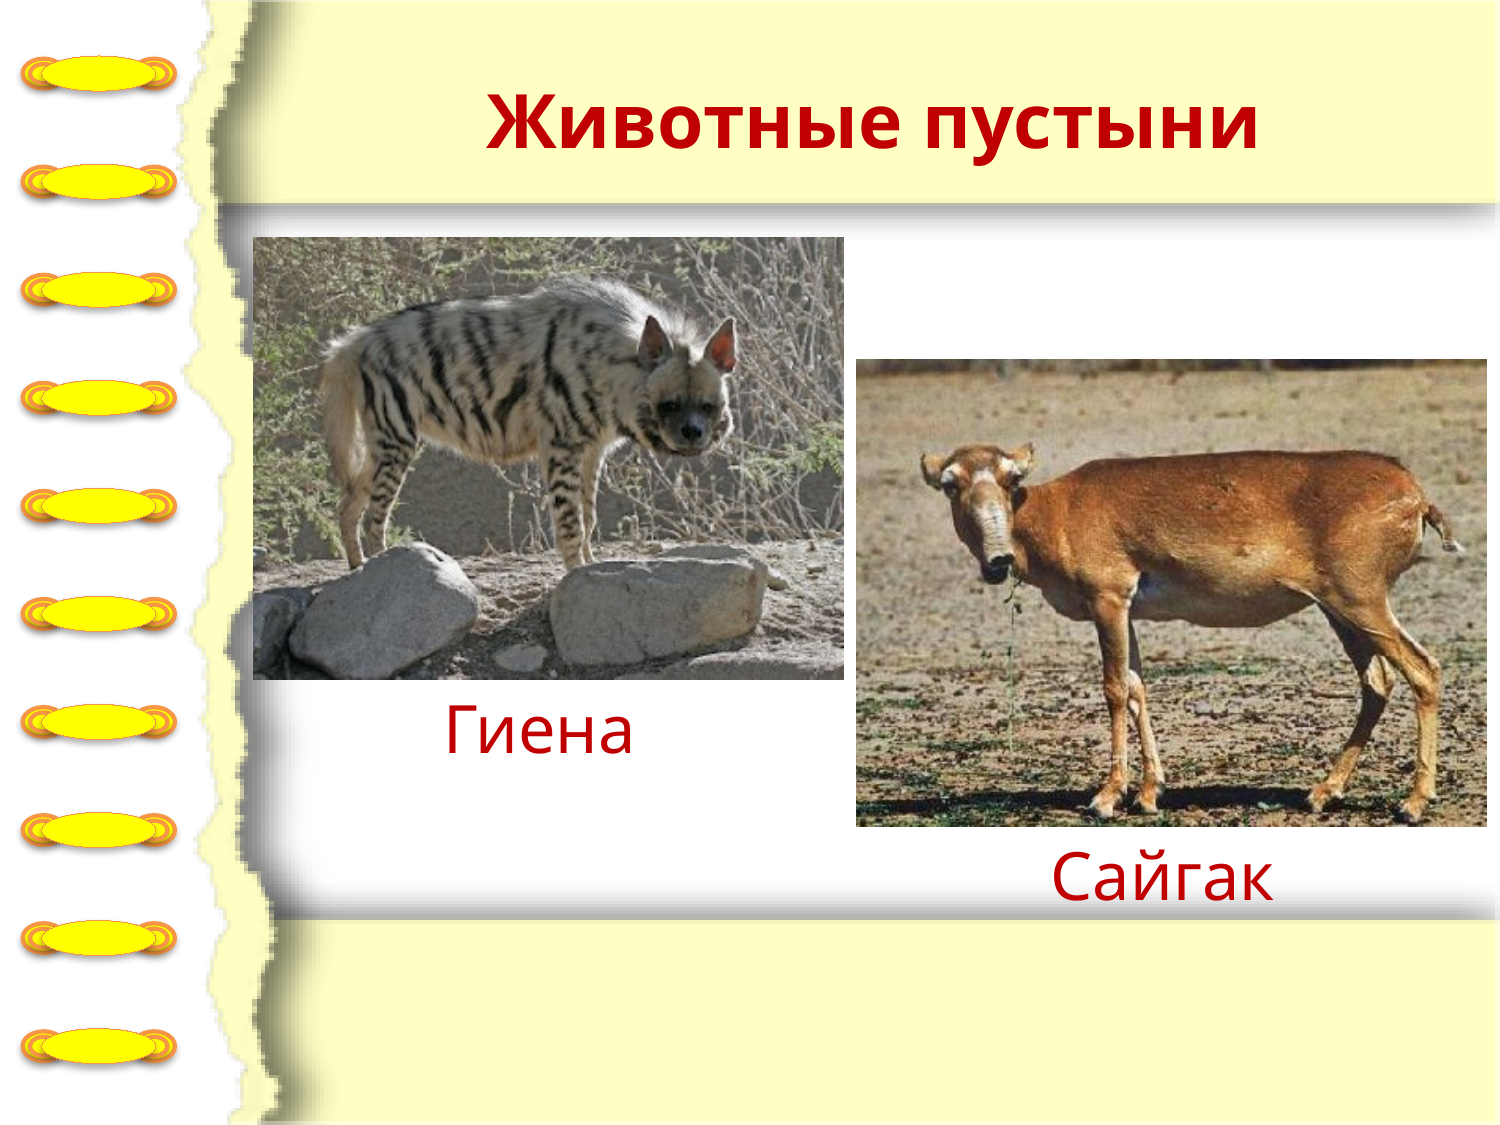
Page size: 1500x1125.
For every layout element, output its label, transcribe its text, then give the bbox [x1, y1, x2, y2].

text_box Животные пустыни [289, 66, 1459, 172]
text_box Гиена [253, 687, 844, 775]
text_box Сайгак [856, 834, 1487, 922]
picture [253, 237, 844, 680]
picture [855, 359, 1488, 827]
